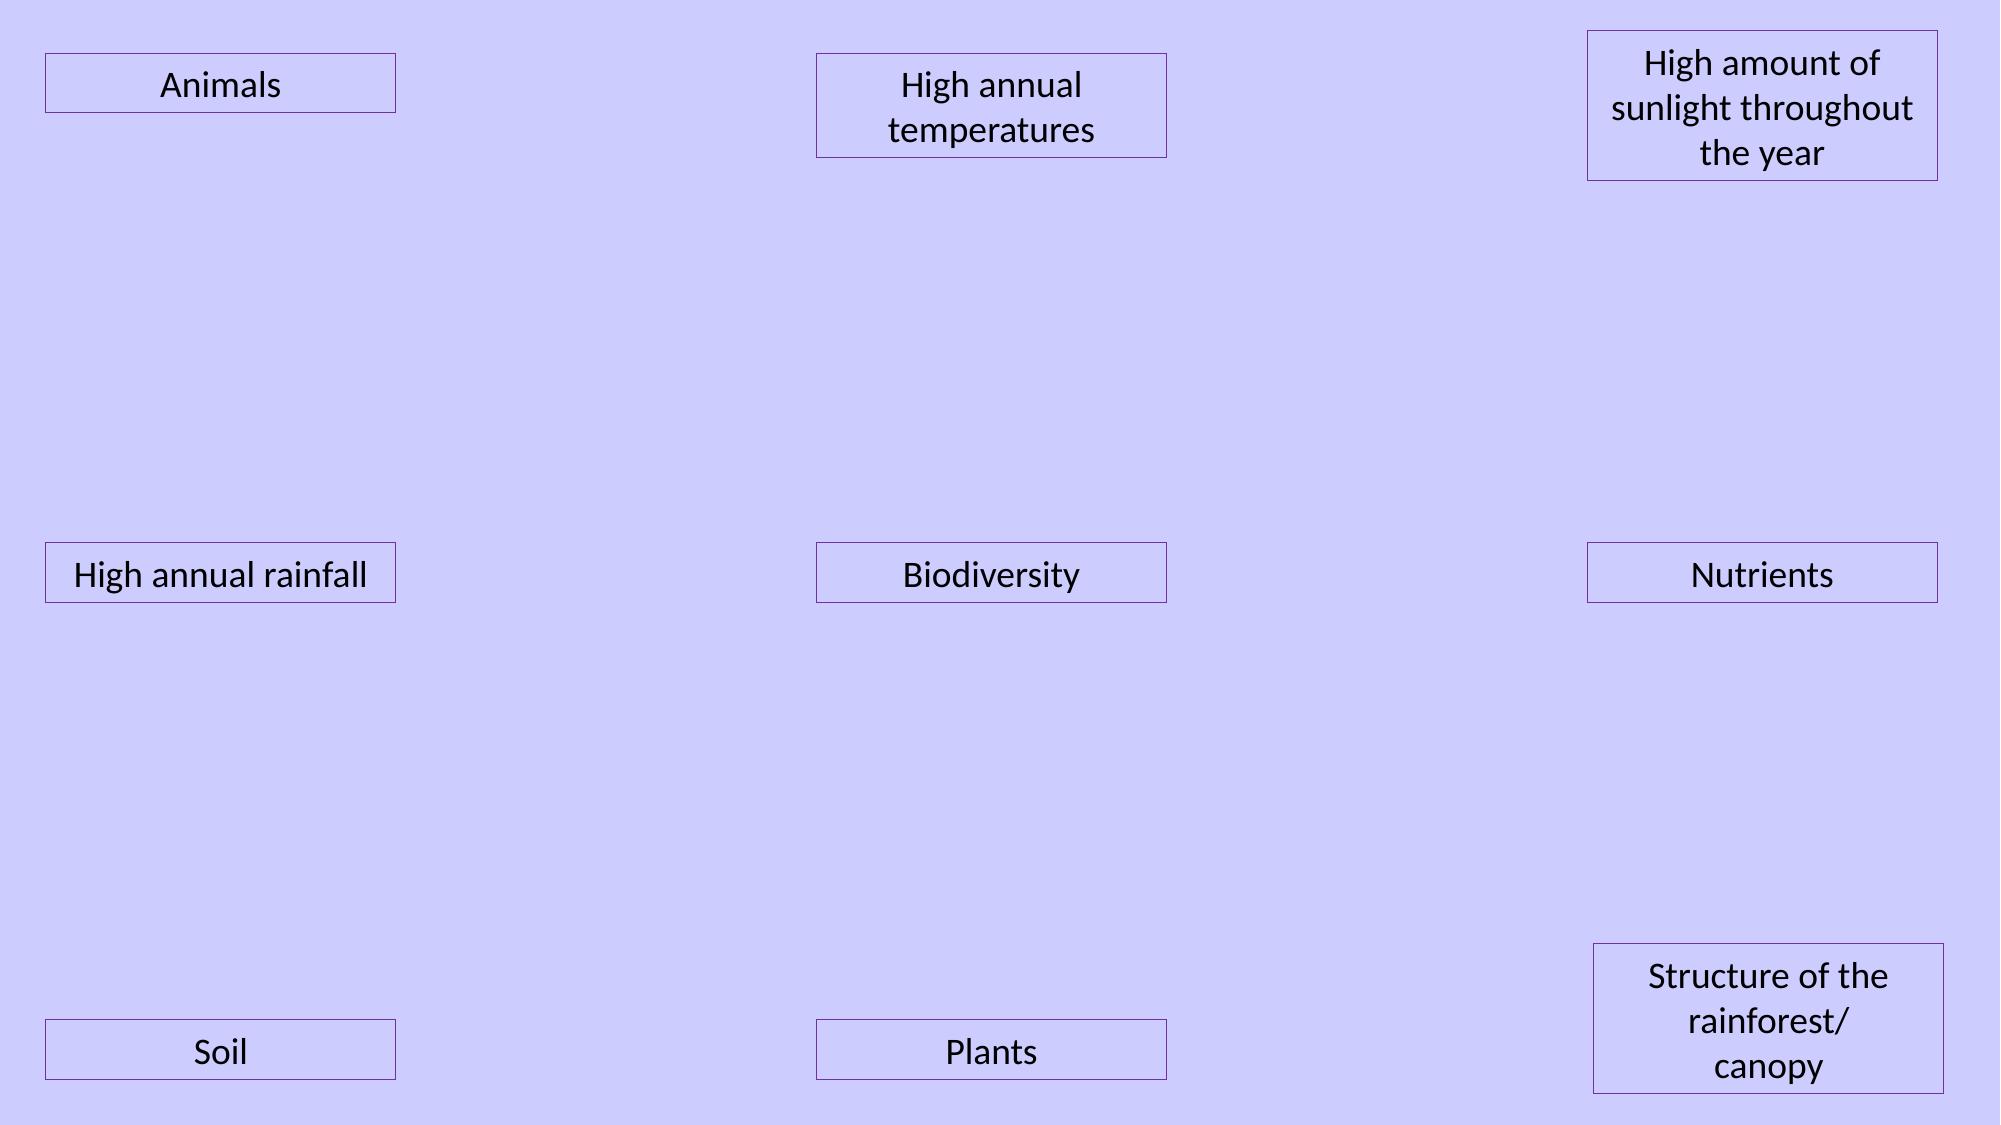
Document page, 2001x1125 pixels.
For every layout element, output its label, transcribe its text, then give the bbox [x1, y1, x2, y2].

text_box Structure of the rainforest/ canopy [1593, 943, 1944, 1094]
text_box High annual temperatures [816, 53, 1167, 158]
text_box Soil [45, 1019, 396, 1080]
text_box Nutrients [1587, 542, 1938, 603]
text_box Animals [45, 53, 396, 113]
text_box High amount of sunlight throughout the year [1587, 30, 1938, 181]
text_box High annual rainfall [45, 542, 396, 603]
text_box Biodiversity [816, 542, 1167, 603]
text_box Plants [816, 1019, 1167, 1080]
